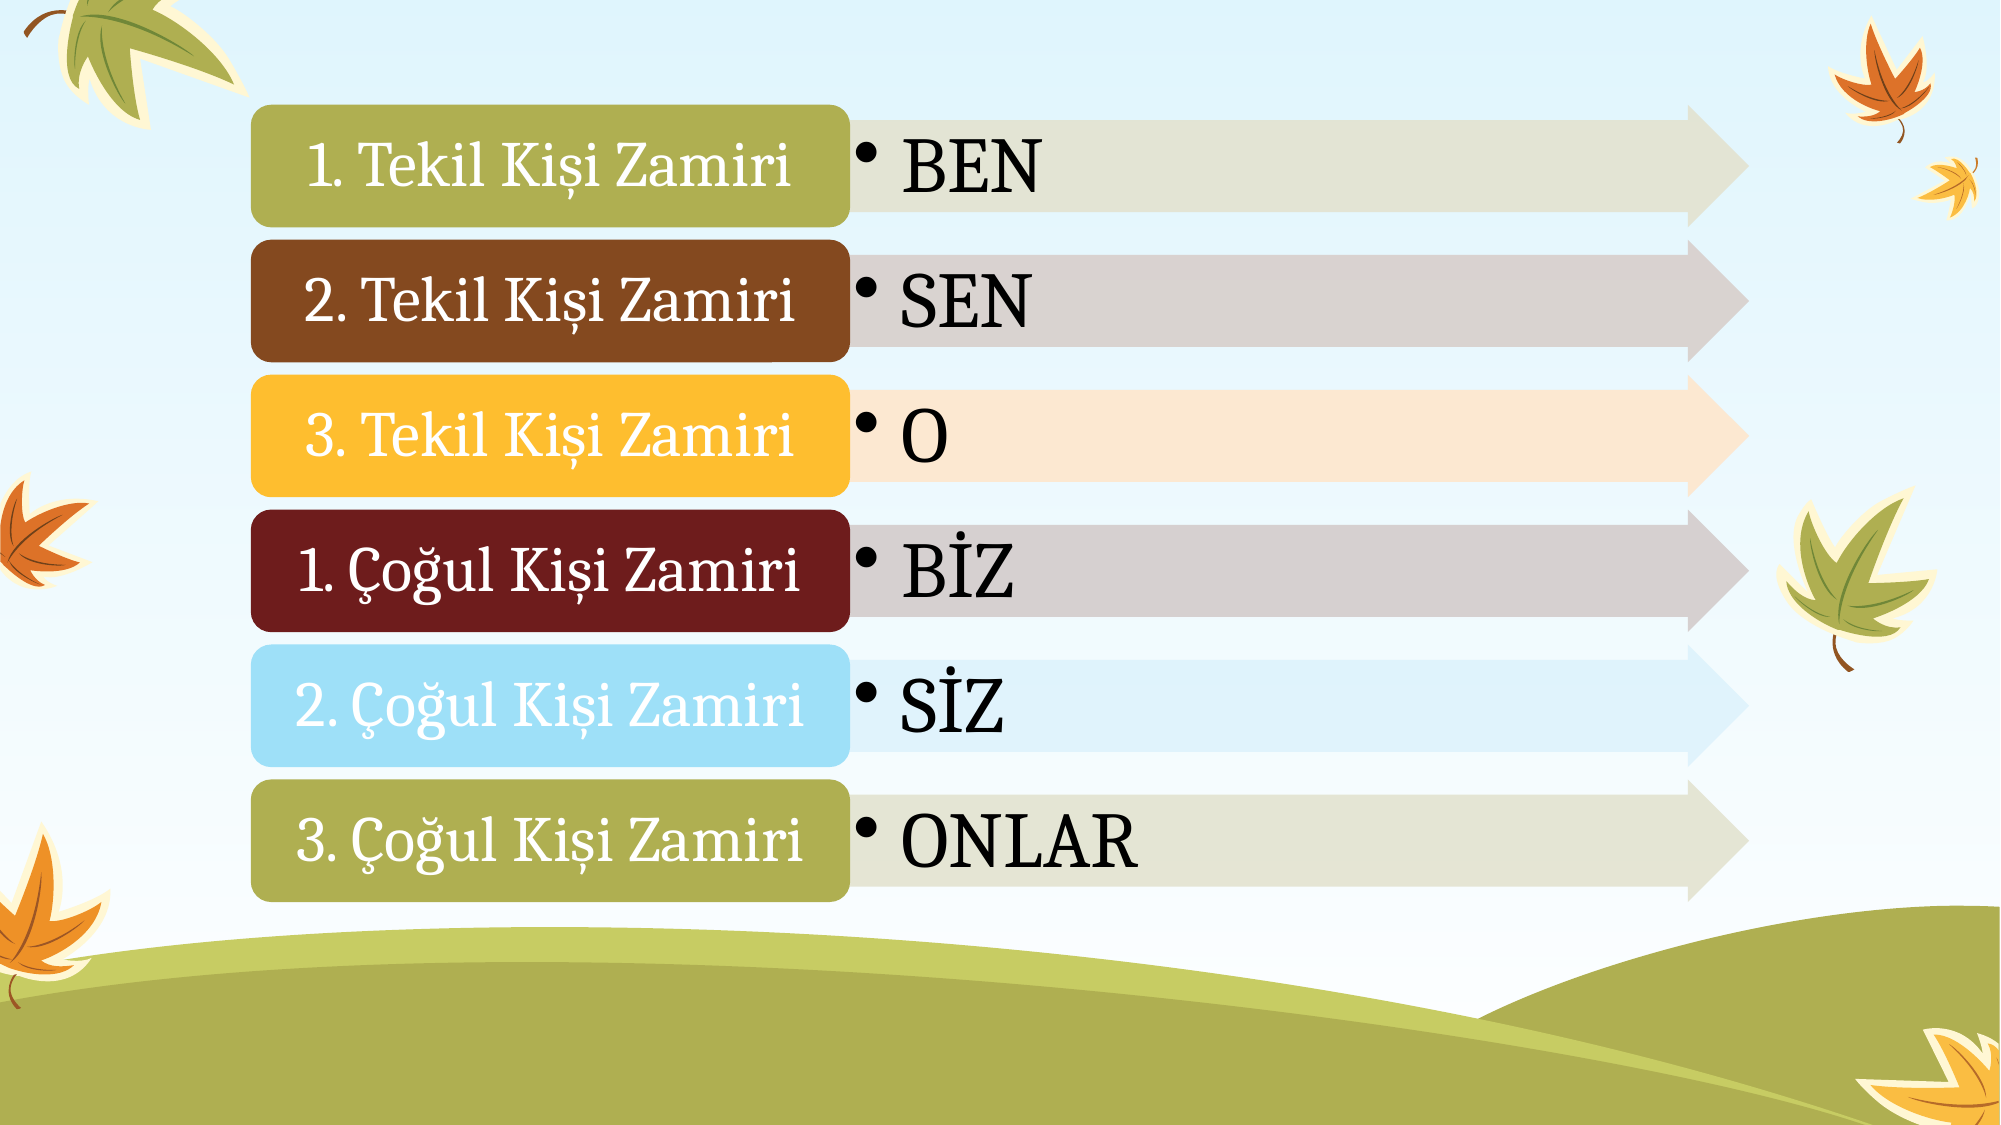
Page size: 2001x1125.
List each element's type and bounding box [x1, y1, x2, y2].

list [250, 104, 1750, 903]
